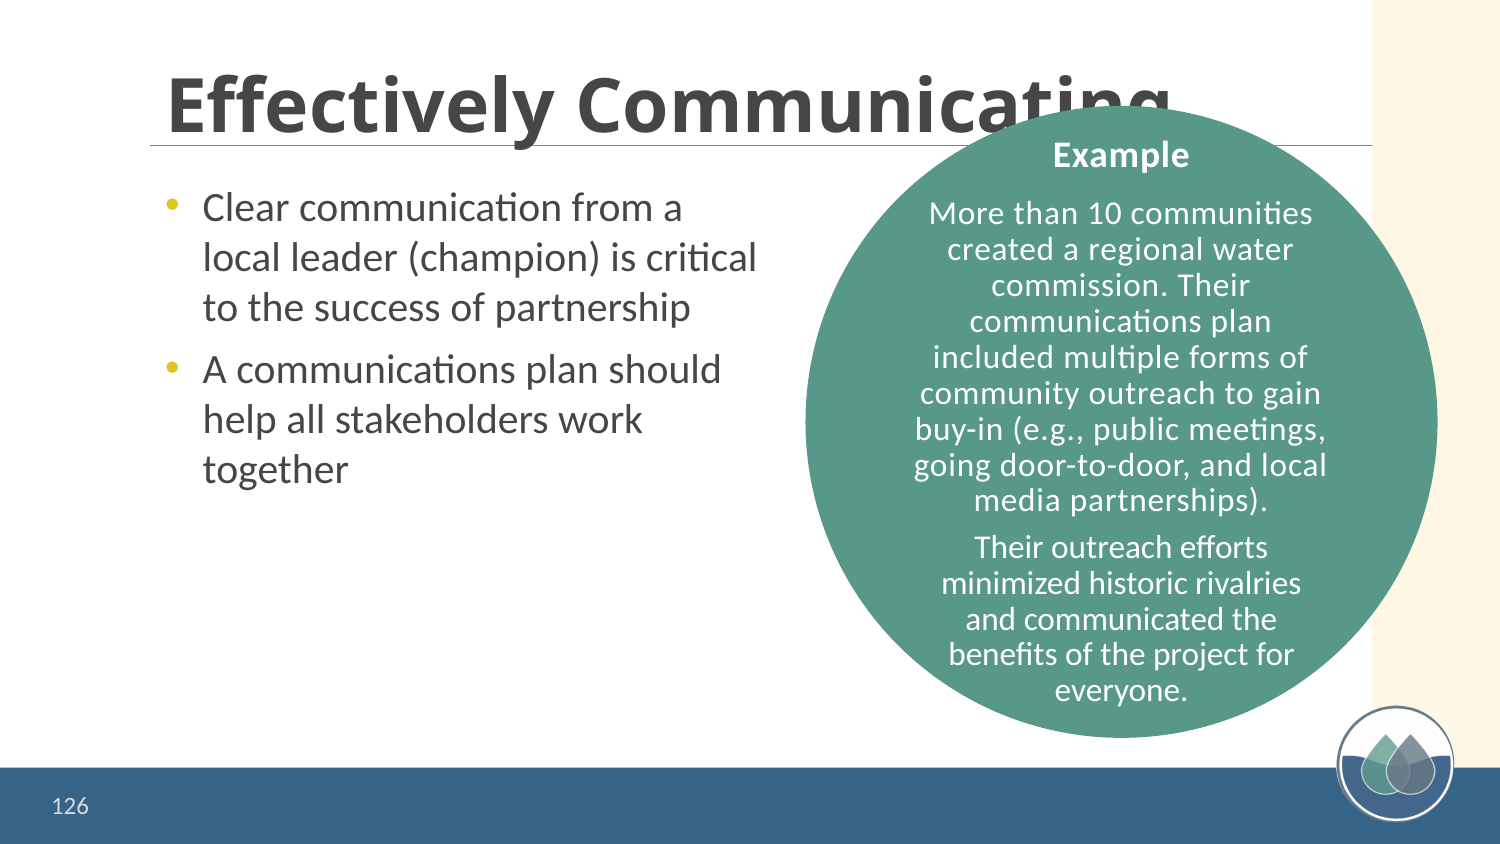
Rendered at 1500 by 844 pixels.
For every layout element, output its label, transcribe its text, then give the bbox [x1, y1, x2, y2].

list Clear communication from a local leader (champion) is critical to the success of partnership A communications plan should help all stakeholders work together [150, 171, 780, 760]
title Effectively Communicating [150, 30, 1373, 156]
slide_number 126 [16, 782, 124, 828]
text_box Example More than 10 communities created a regional water commission. Their communications plan included multiple forms of community outreach to gain buy-in (e.g., public meetings, going door-to-door, and local media partnerships). Their outreach efforts minimized historic rivalries and communicated the benefits of the project for everyone. [805, 105, 1438, 738]
